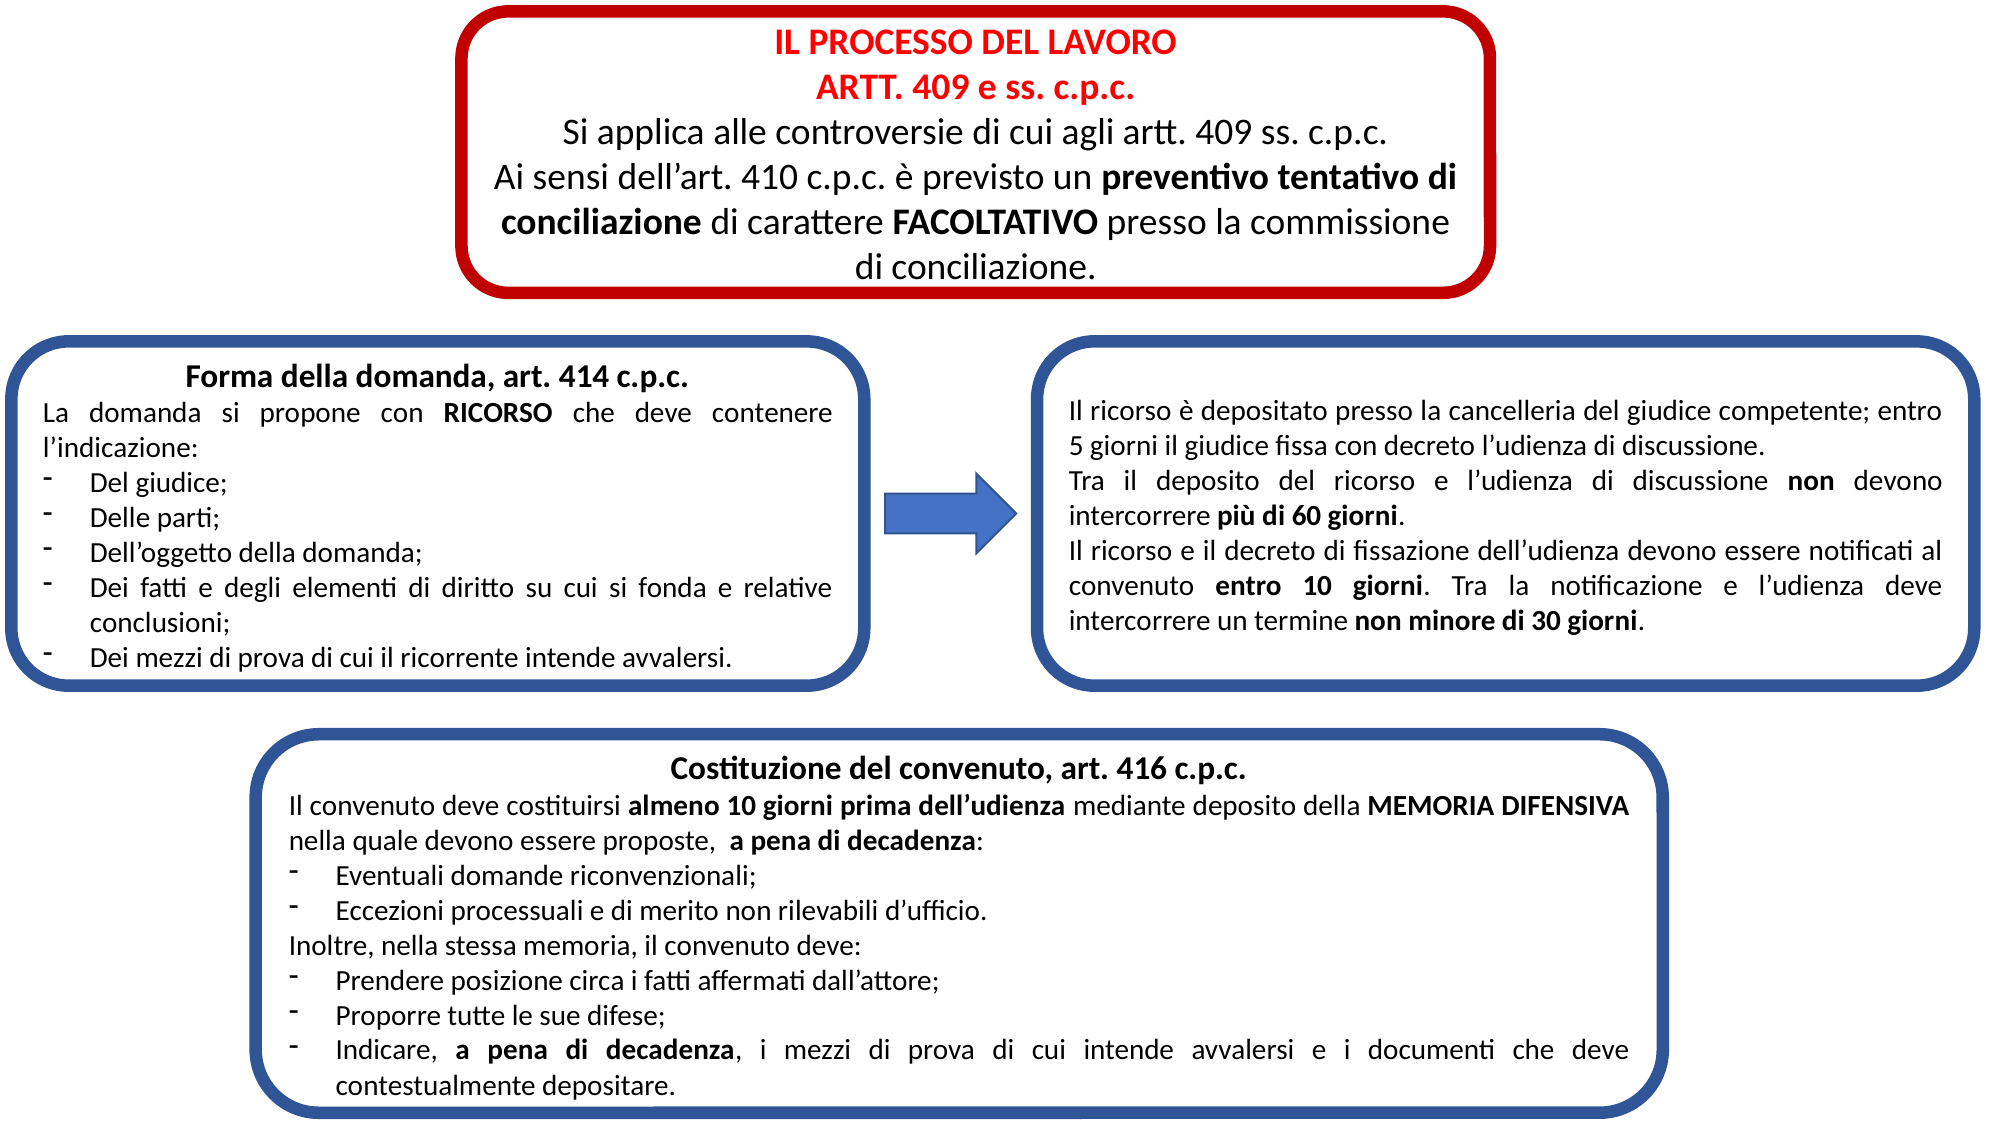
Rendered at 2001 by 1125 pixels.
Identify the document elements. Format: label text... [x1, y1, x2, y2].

text_box Il ricorso è depositato presso la cancelleria del giudice competente; entro 5 giorni il giudice fissa con decreto l’udienza di discussione. Tra il deposito del ricorso e l’udienza di discussione non devono intercorrere più di 60 giorni. Il ricorso e il decreto di fissazione dell’udienza devono essere notificati al convenuto entro 10 giorni. Tra la notificazione e l’udienza deve intercorrere un termine non minore di 30 giorni. [1036, 340, 1976, 687]
text_box Forma della domanda, art. 414 c.p.c. La domanda si propone con RICORSO che deve contenere l’indicazione: Del giudice; Delle parti; Dell’oggetto della domanda; Dei fatti e degli elementi di diritto su cui si fonda e relative conclusioni; Dei mezzi di prova di cui il ricorrente intende avvalersi. [10, 340, 866, 687]
text_box IL PROCESSO DEL LAVORO ARTT. 409 e ss. c.p.c. Si applica alle controversie di cui agli artt. 409 ss. c.p.c. Ai sensi dell’art. 410 c.p.c. è previsto un preventivo tentativo di conciliazione di carattere FACOLTATIVO presso la commissione di conciliazione. [460, 10, 1492, 294]
text_box [884, 471, 1018, 556]
text_box Costituzione del convenuto, art. 416 c.p.c. Il convenuto deve costituirsi almeno 10 giorni prima dell’udienza mediante deposito della MEMORIA DIFENSIVA nella quale devono essere proposte, a pena di decadenza: Eventuali domande riconvenzionali; Eccezioni processuali e di merito non rilevabili d’ufficio. Inoltre, nella stessa memoria, il convenuto deve: Prendere posizione circa i fatti affermati dall’attore; Proporre tutte le sue difese; Indicare, a pena di decadenza, i mezzi di prova di cui intende avvalersi e i documenti che deve contestualmente depositare. [254, 733, 1664, 1114]
